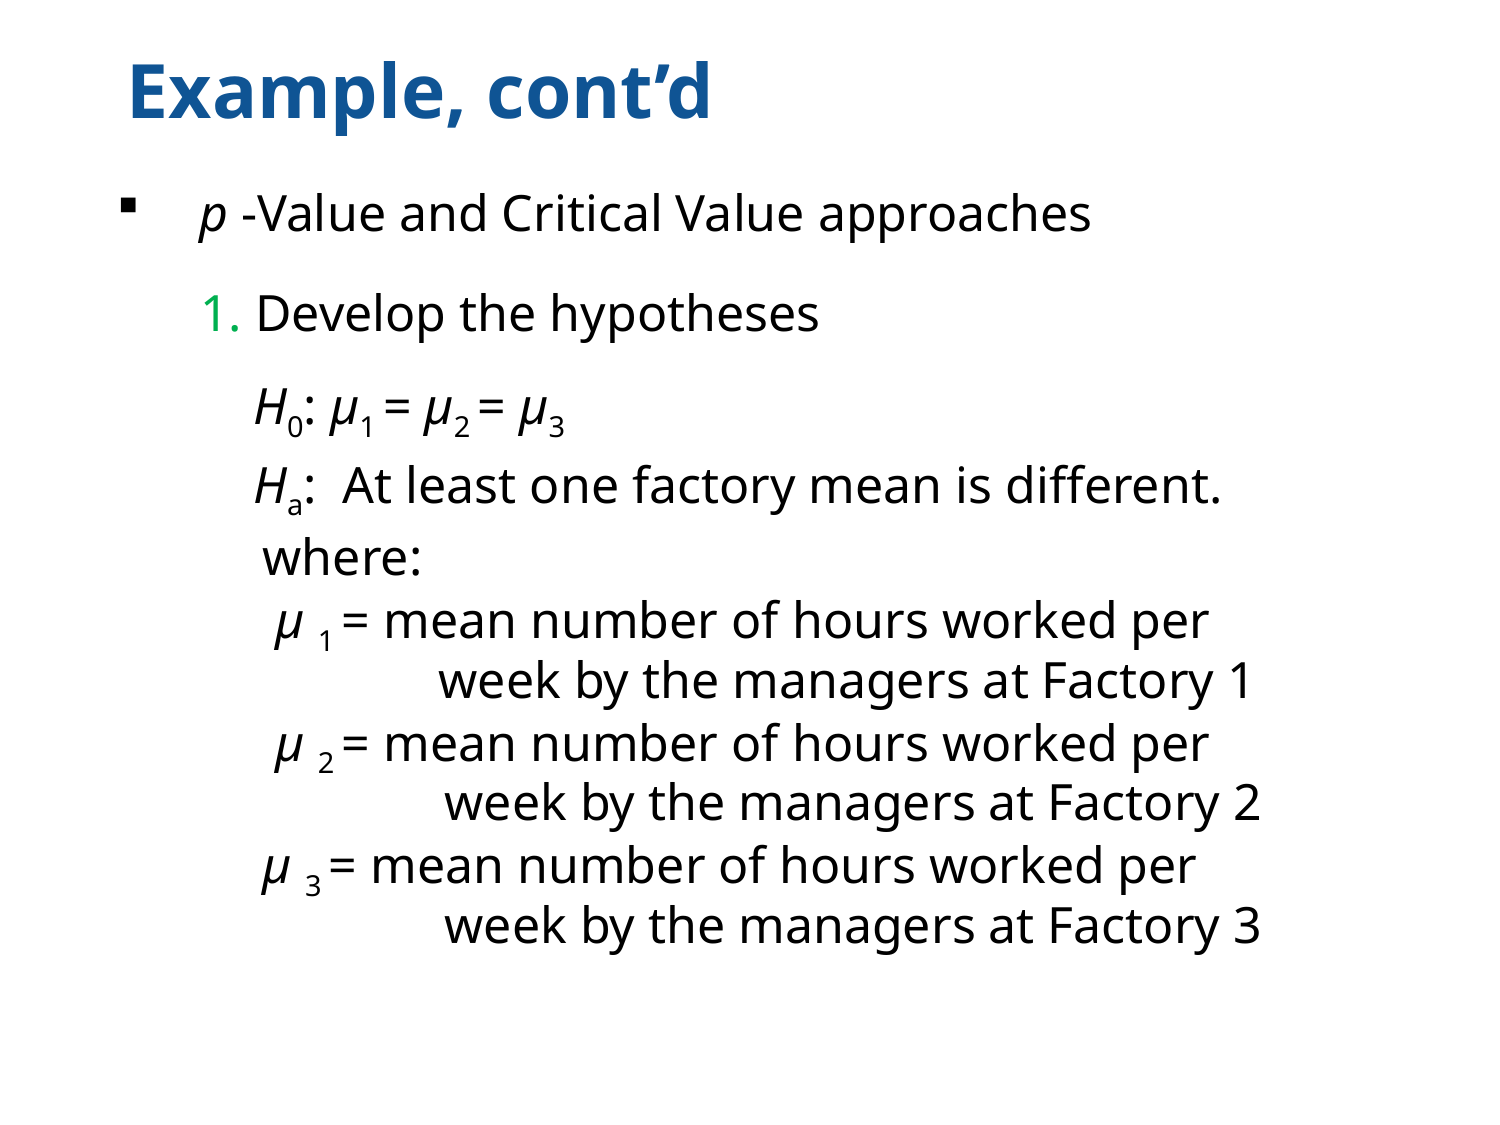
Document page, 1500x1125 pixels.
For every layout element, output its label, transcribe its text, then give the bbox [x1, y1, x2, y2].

text_box H0: μ1 = μ2 = μ3 Ha: At least one factory mean is different. [238, 367, 1239, 529]
text_box [190, 265, 853, 360]
text_box Example, cont’d [112, 36, 1388, 196]
text_box p -Value and Critical Value approaches [102, 174, 1109, 249]
text_box 1. Develop the hypotheses [185, 274, 836, 349]
text_box where: μ 1 = mean number of hours worked per week by the managers at Factory 1 μ 2 = mean number of hours worked per week by the managers at Factory 2 μ 3 = mean number of hours worked per week by the managers at Factory 3 [247, 517, 1277, 961]
